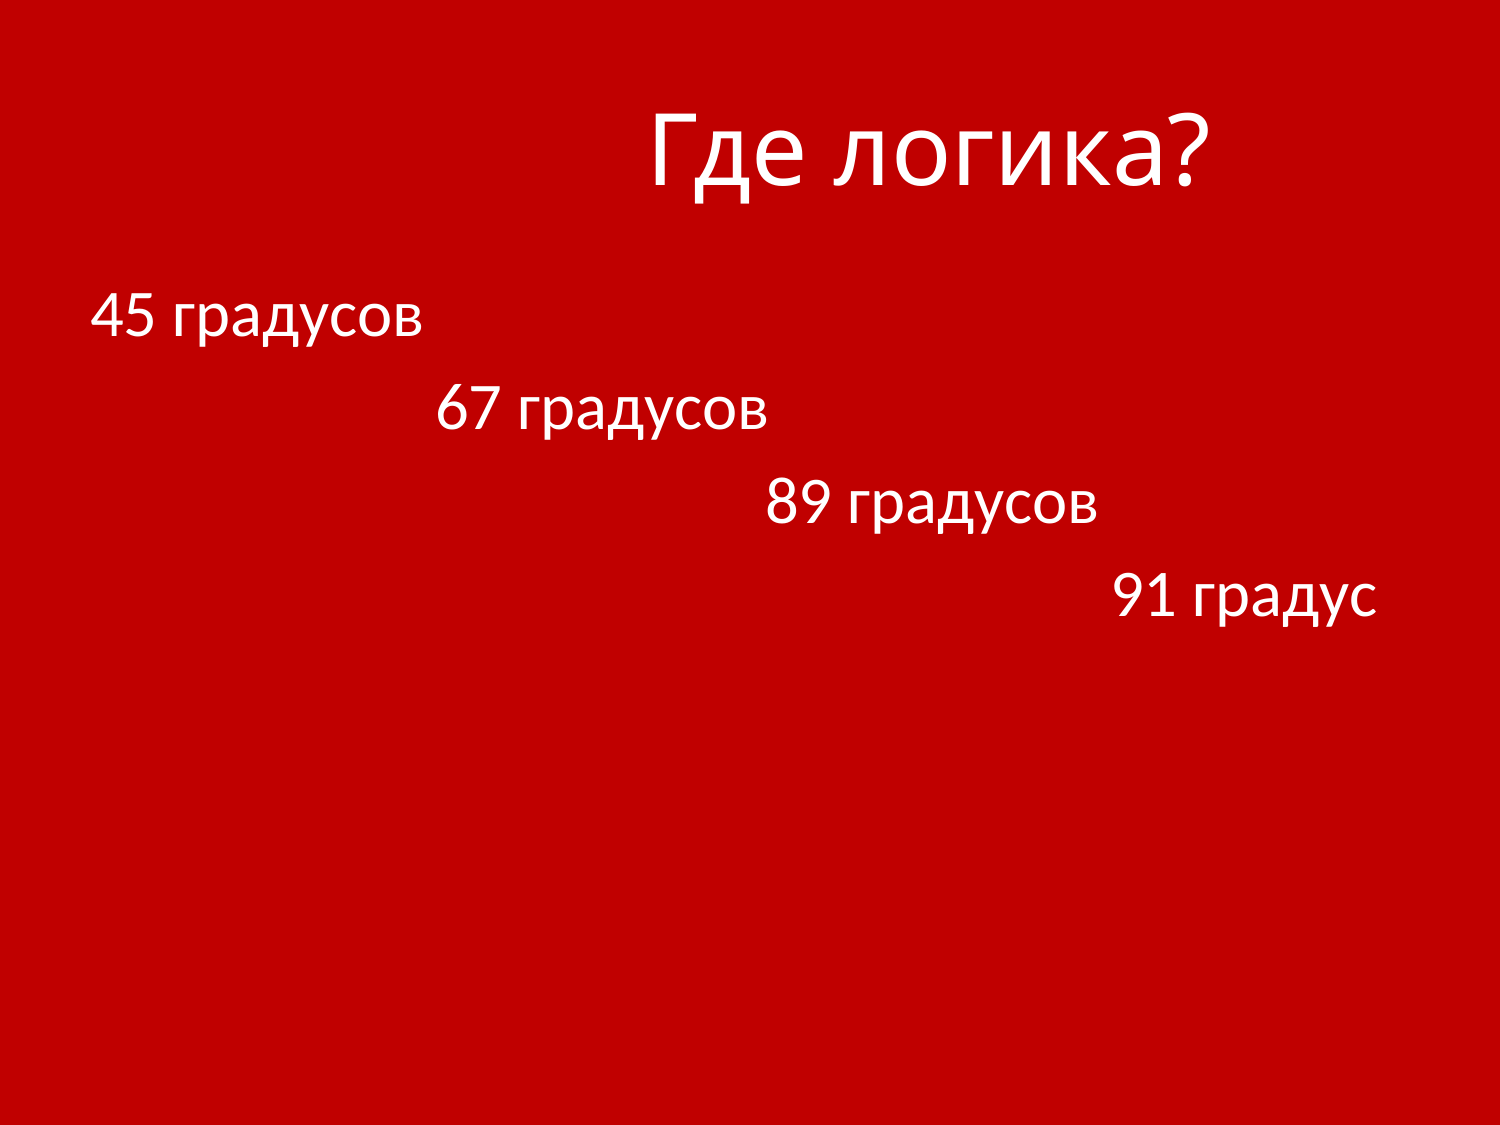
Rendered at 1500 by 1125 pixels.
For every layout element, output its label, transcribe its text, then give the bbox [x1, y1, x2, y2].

list 45 градусов 67 градусов 89 градусов 91 градус [75, 262, 1425, 1005]
text_box Где логика? [631, 78, 1447, 213]
